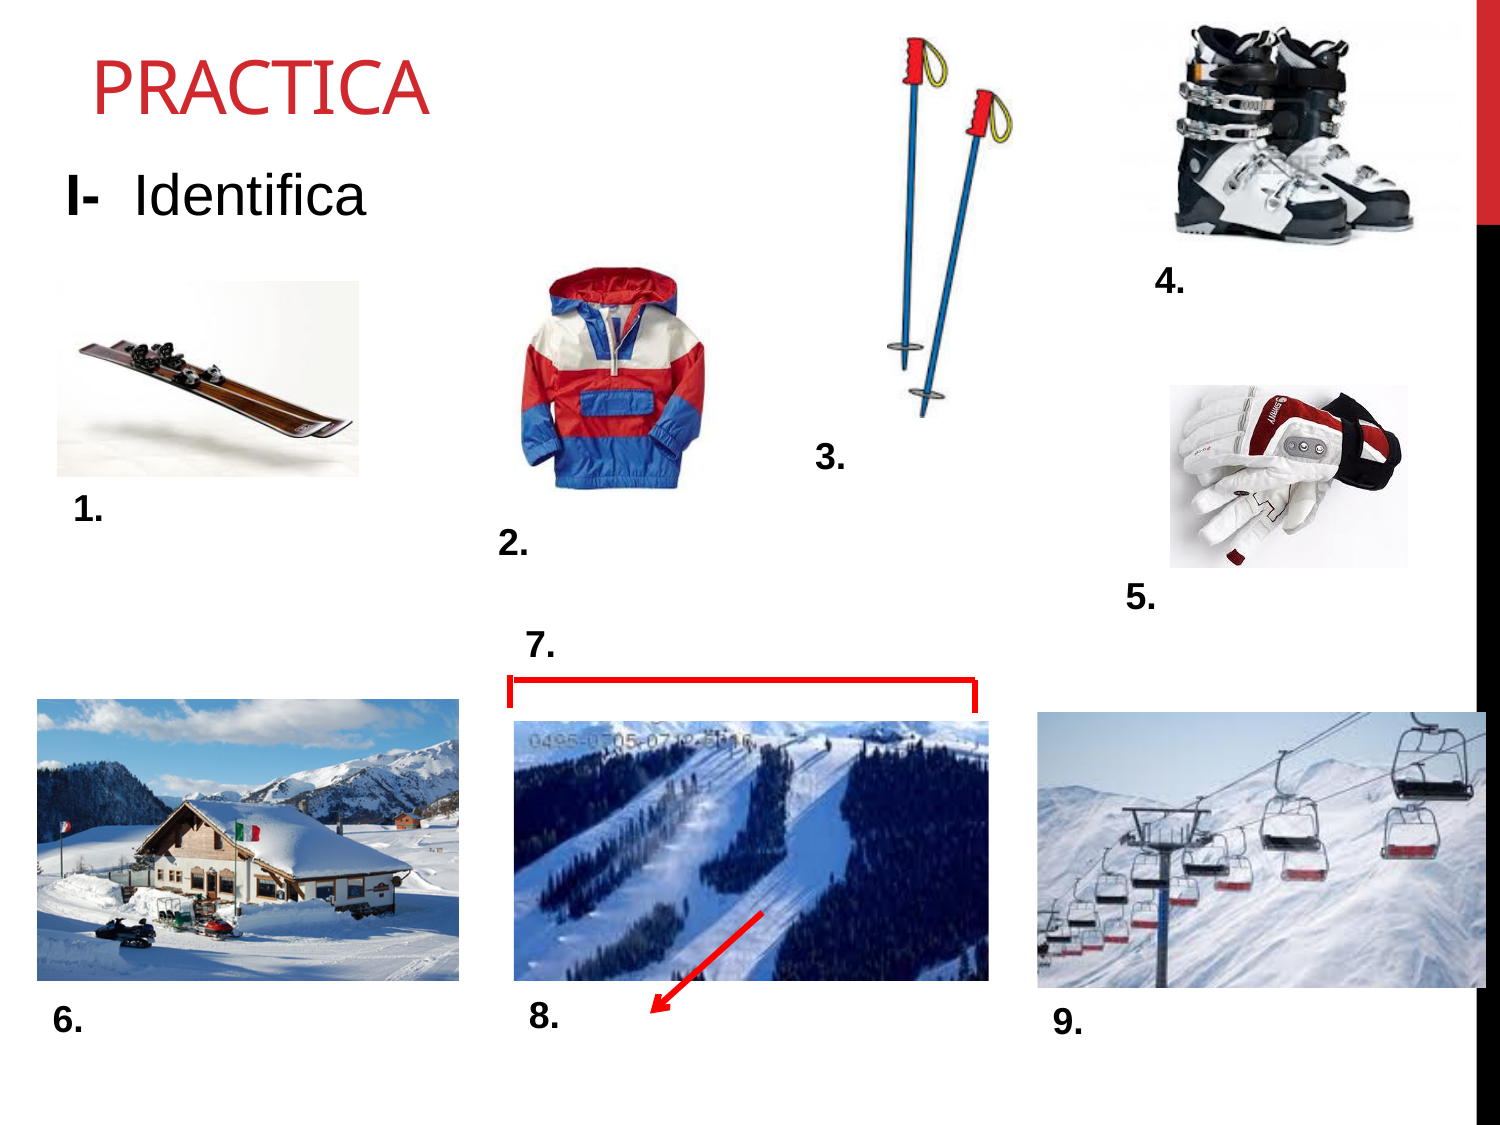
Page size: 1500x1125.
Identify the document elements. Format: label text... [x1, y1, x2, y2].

text_box 3. [800, 424, 862, 485]
text_box 7. [510, 612, 572, 673]
text_box 1. [58, 479, 120, 537]
text_box 4. [1139, 256, 1201, 309]
text_box 9. [1037, 989, 1099, 1050]
text_box 5. [1110, 564, 1172, 625]
picture [57, 280, 360, 477]
title Practica [75, 0, 1025, 138]
picture [886, 36, 1013, 418]
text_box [649, 911, 763, 1015]
picture [36, 699, 460, 981]
picture [1117, 21, 1461, 252]
list I- Identifica [50, 149, 1300, 868]
picture [513, 720, 990, 981]
text_box 8. [514, 984, 576, 1044]
text_box 6. [37, 987, 99, 1048]
picture [1036, 711, 1488, 988]
picture [513, 246, 713, 512]
picture [1169, 384, 1409, 569]
text_box 2. [483, 510, 545, 571]
